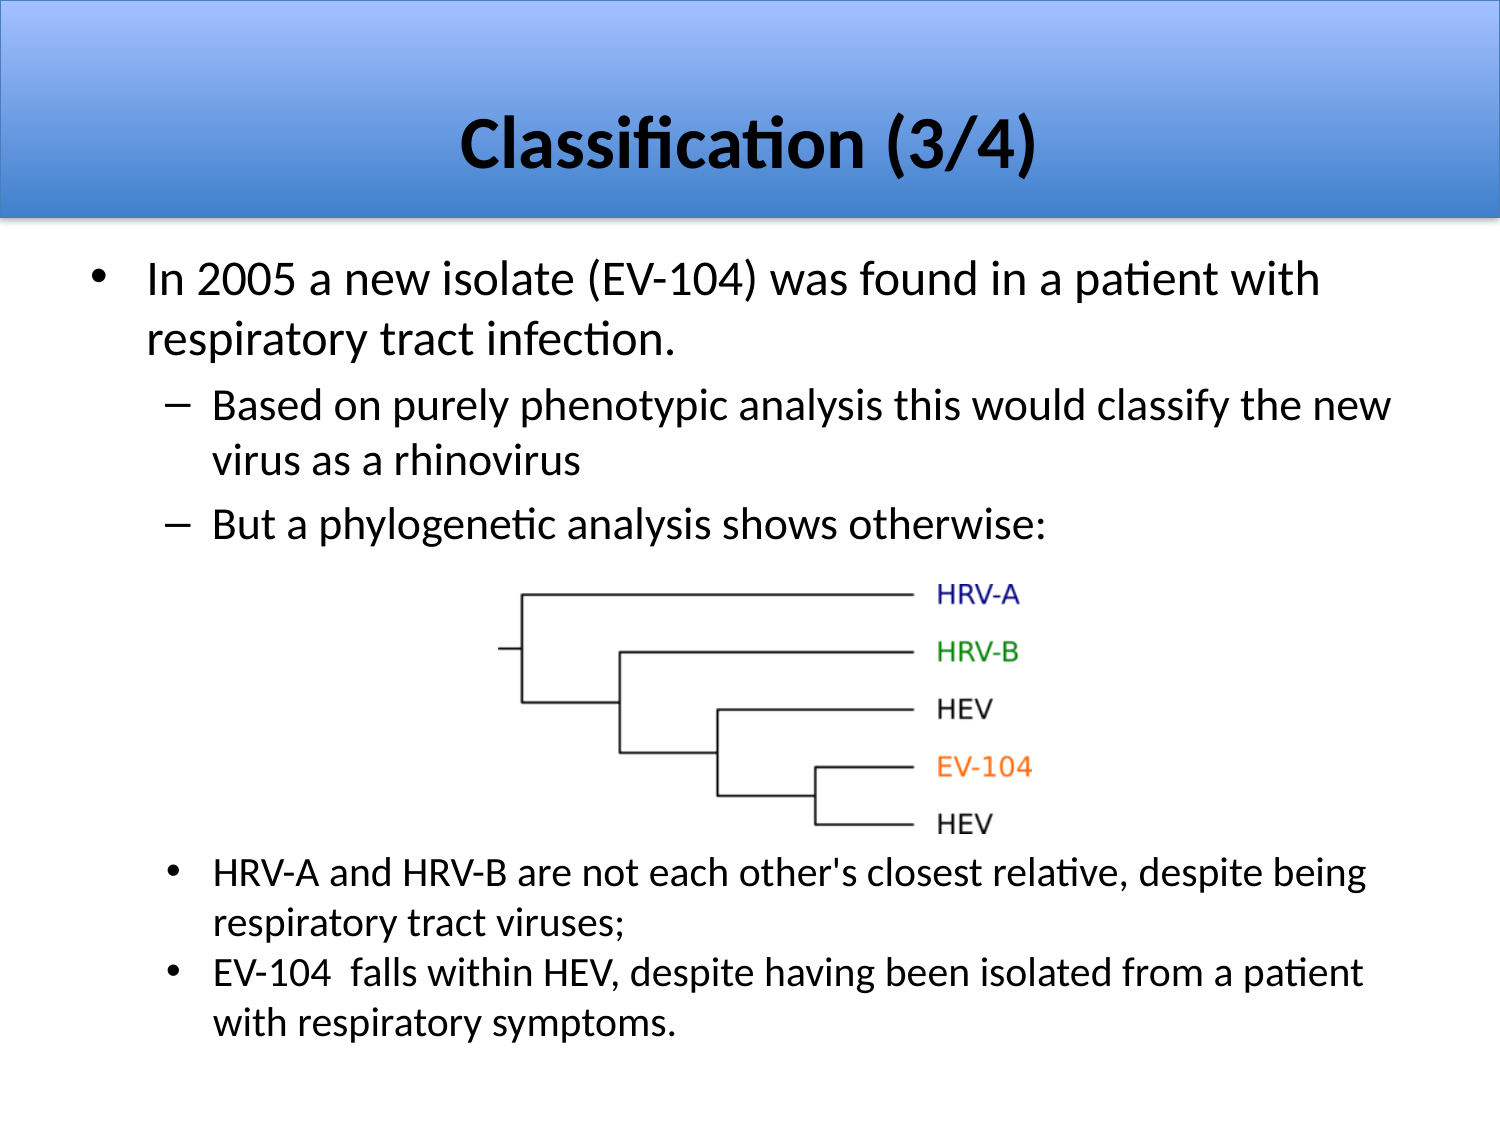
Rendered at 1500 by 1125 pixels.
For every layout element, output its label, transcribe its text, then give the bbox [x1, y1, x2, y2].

picture [498, 583, 1032, 834]
title Classification (3/4) [75, 45, 1425, 233]
text_box HRV-A and HRV-B are not each other's closest relative, despite being respiratory tract viruses; EV-104 falls within HEV, despite having been isolated from a patient with respiratory symptoms. [151, 837, 1425, 1053]
list In 2005 a new isolate (EV-104) was found in a patient with respiratory tract infection. Based on purely phenotypic analysis this would classify the new virus as a rhinovirus But a phylogenetic analysis shows otherwise: [75, 237, 1425, 981]
